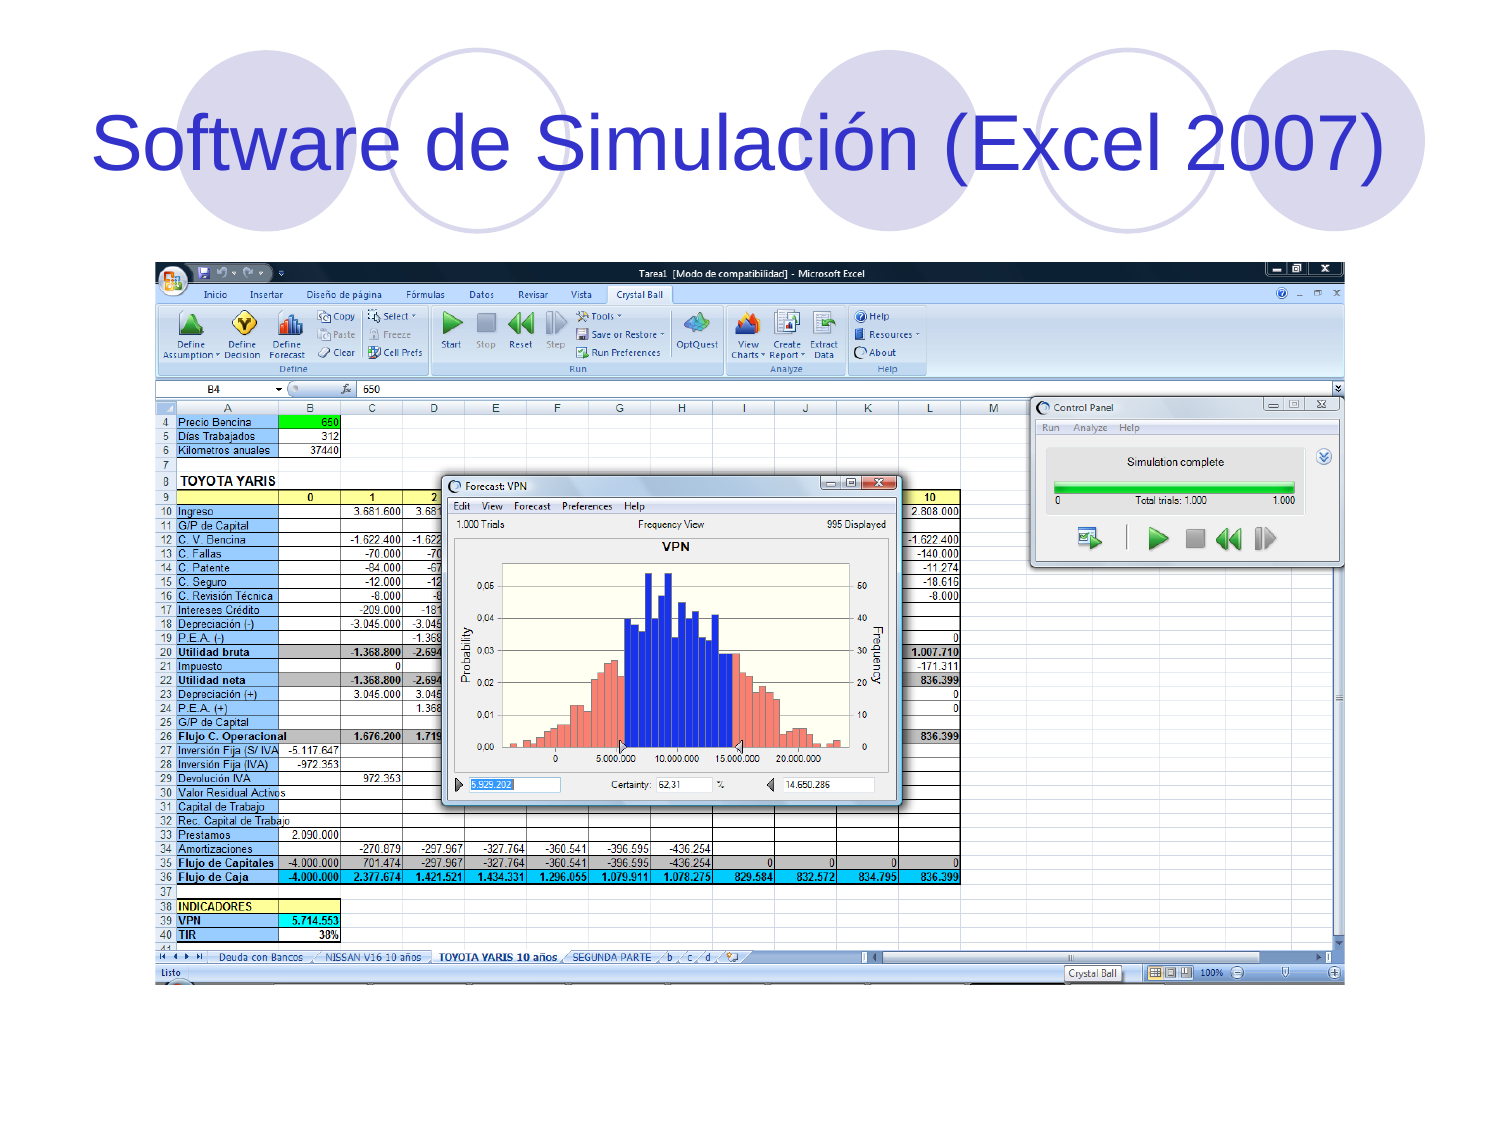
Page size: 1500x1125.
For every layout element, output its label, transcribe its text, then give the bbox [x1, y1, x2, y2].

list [155, 262, 1345, 985]
title Software de Simulación (Excel 2007) [74, 44, 1426, 233]
